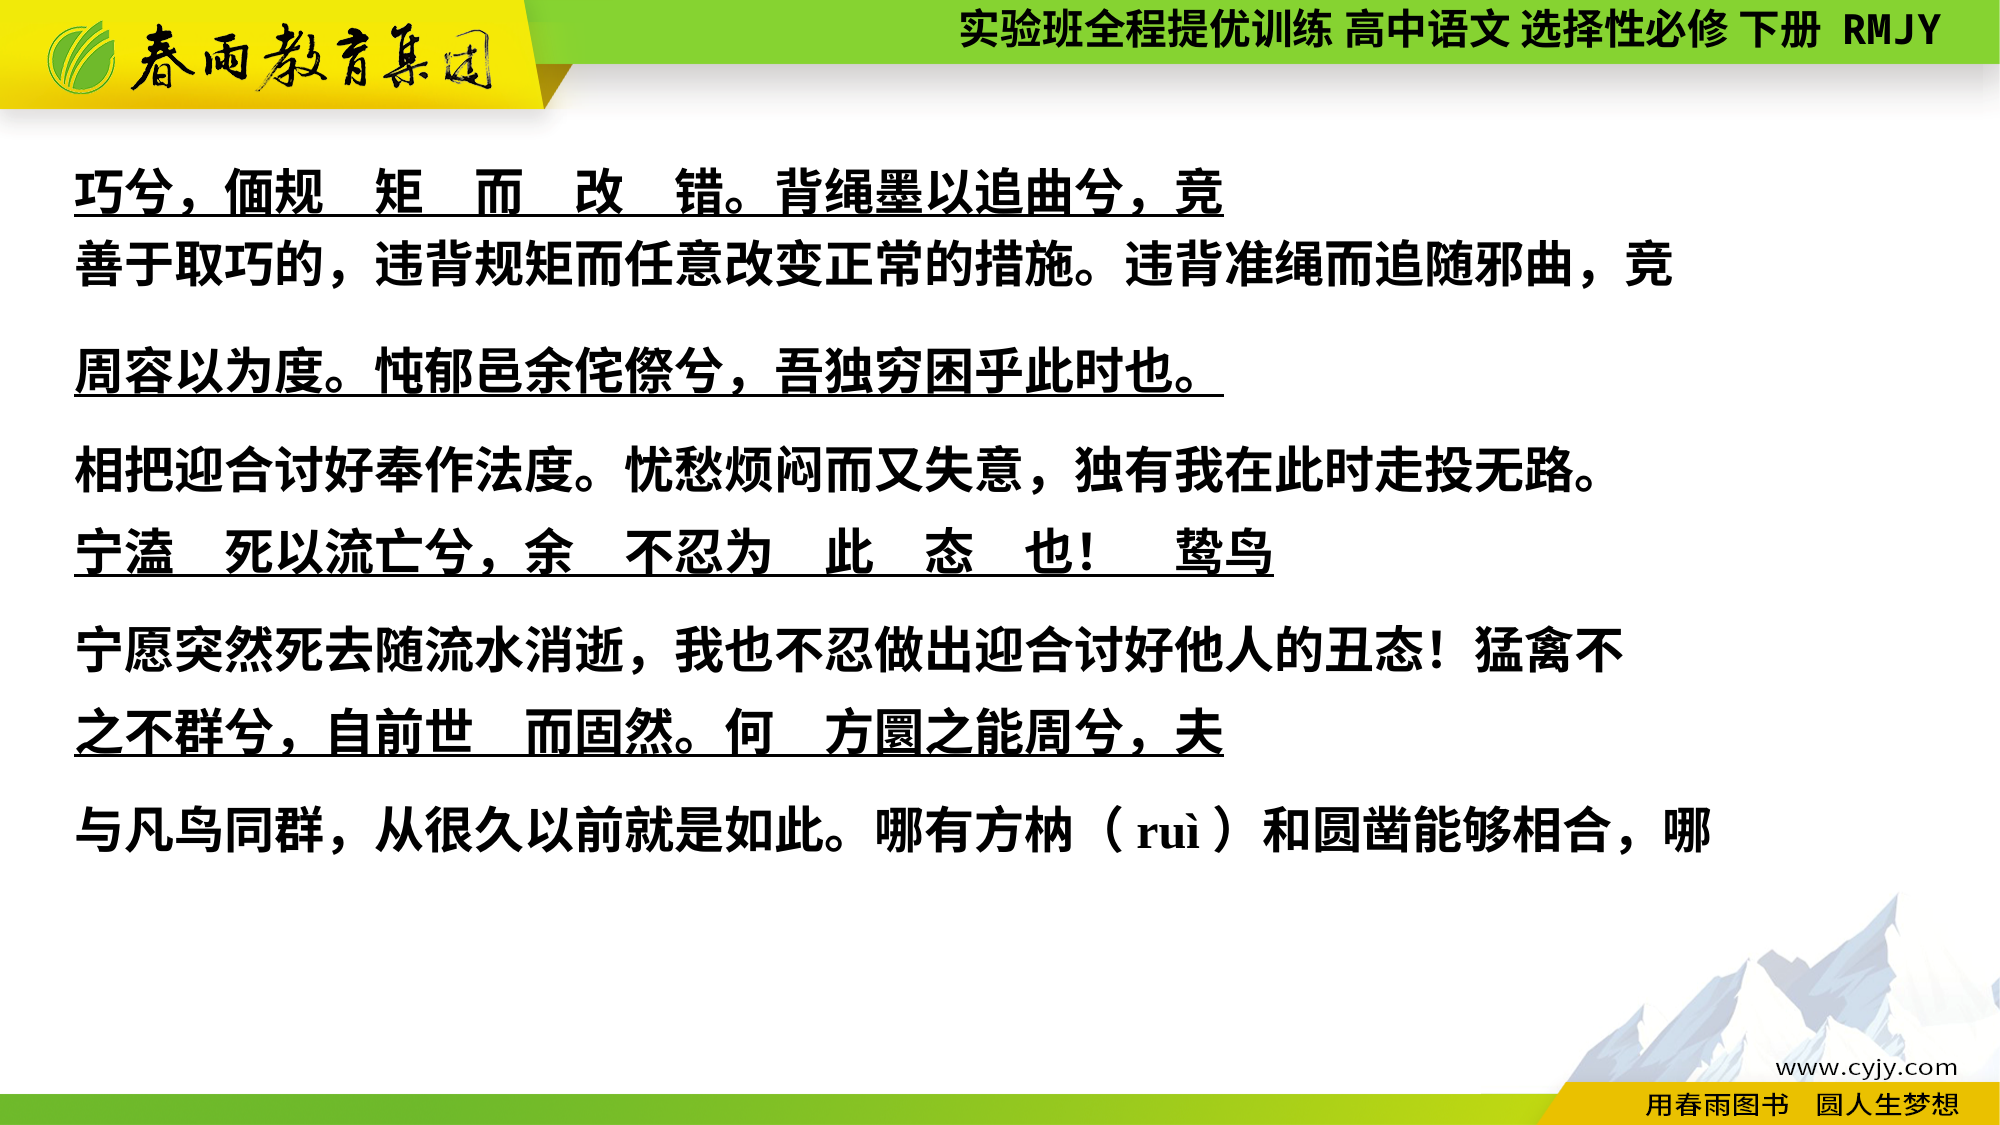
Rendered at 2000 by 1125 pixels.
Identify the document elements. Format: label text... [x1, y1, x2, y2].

picture [0, 0, 2000, 1125]
text_box 善于取巧的，违背规矩而任意改变正常的措施。违背准绳而追随邪曲，竞 相把迎合讨好奉作法度。忧愁烦闷而又失意，独有我在此时走投无路。 宁愿突然死去随流水消逝，我也不忍做出迎合讨好他人的丑态！猛禽不 与凡鸟同群，从很久以前就是如此。哪有方枘（ruì）和圆凿能够相合，哪 [59, 194, 1944, 866]
